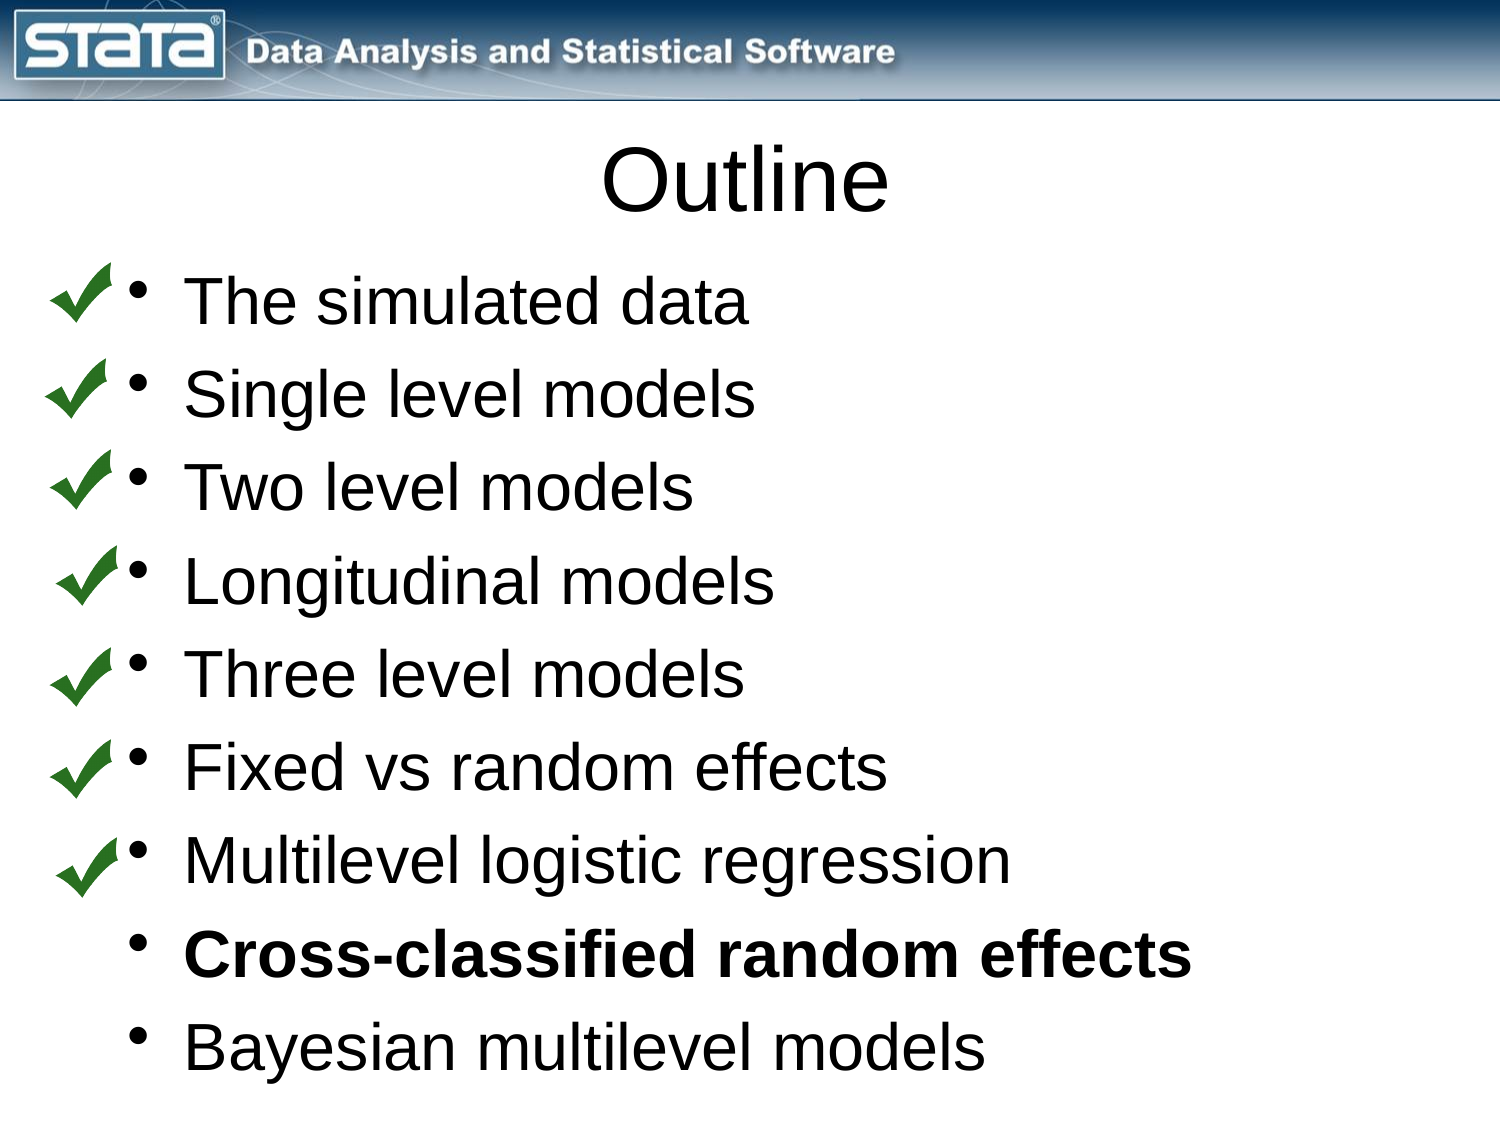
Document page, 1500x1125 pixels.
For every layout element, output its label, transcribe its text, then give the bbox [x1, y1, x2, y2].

picture [55, 545, 119, 606]
picture [55, 837, 119, 898]
picture [48, 449, 113, 510]
title Outline [70, 109, 1421, 250]
picture [0, 0, 1500, 102]
picture [48, 738, 113, 799]
picture [49, 646, 114, 708]
picture [49, 262, 114, 323]
picture [44, 358, 109, 419]
list The simulated data Single level models Two level models Longitudinal models Three level models Fixed vs random effects Multilevel logistic regression Cross-classified random effects Bayesian multilevel models [112, 249, 1456, 1008]
